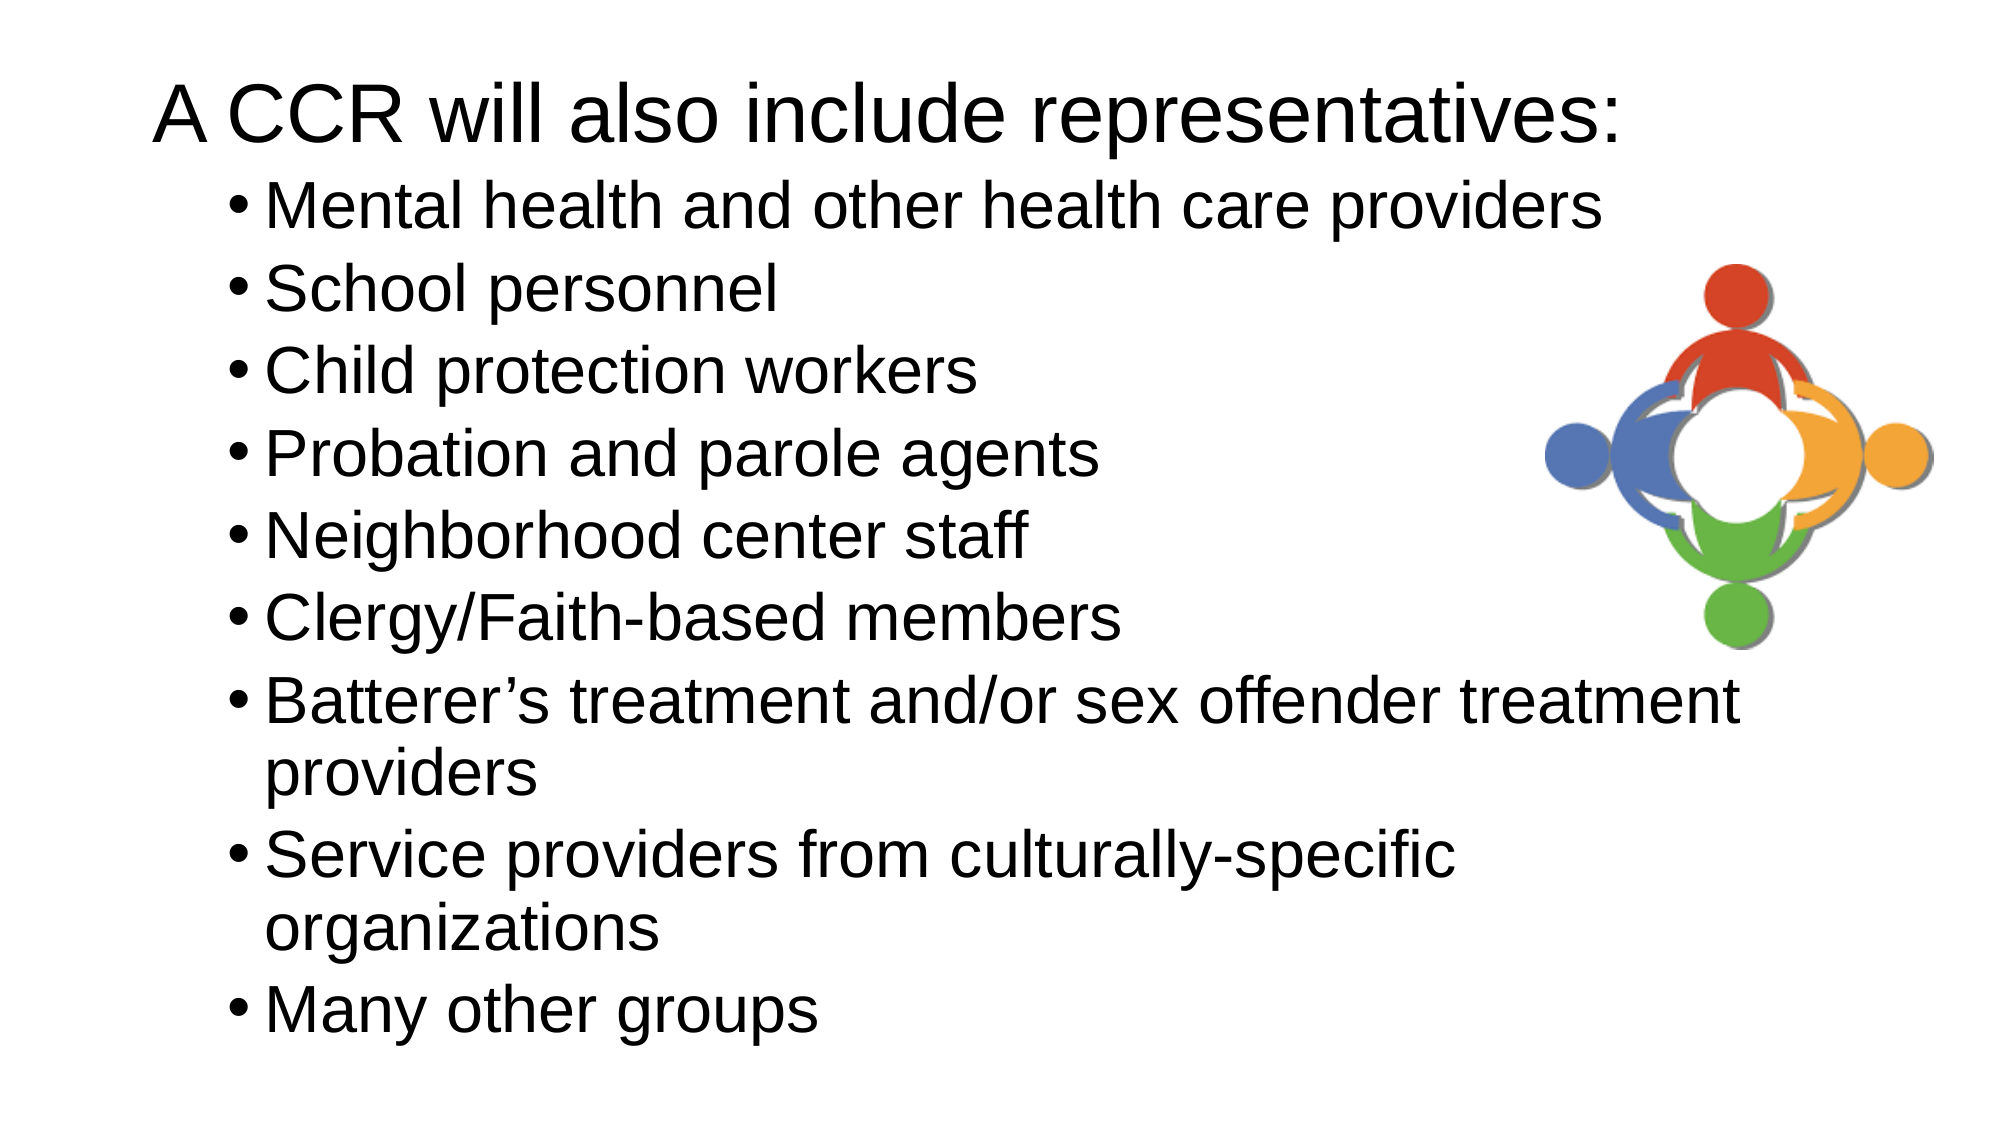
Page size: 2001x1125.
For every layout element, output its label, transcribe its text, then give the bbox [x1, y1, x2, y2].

picture [1545, 264, 1934, 650]
list A CCR will also include representatives: Mental health and other health care providers School personnel Child protection workers Probation and parole agents Neighborhood center staff Clergy/Faith-based members Batterer’s treatment and/or sex offender treatment providers Service providers from culturally‐specific organizations Many other groups [137, 63, 1863, 1055]
